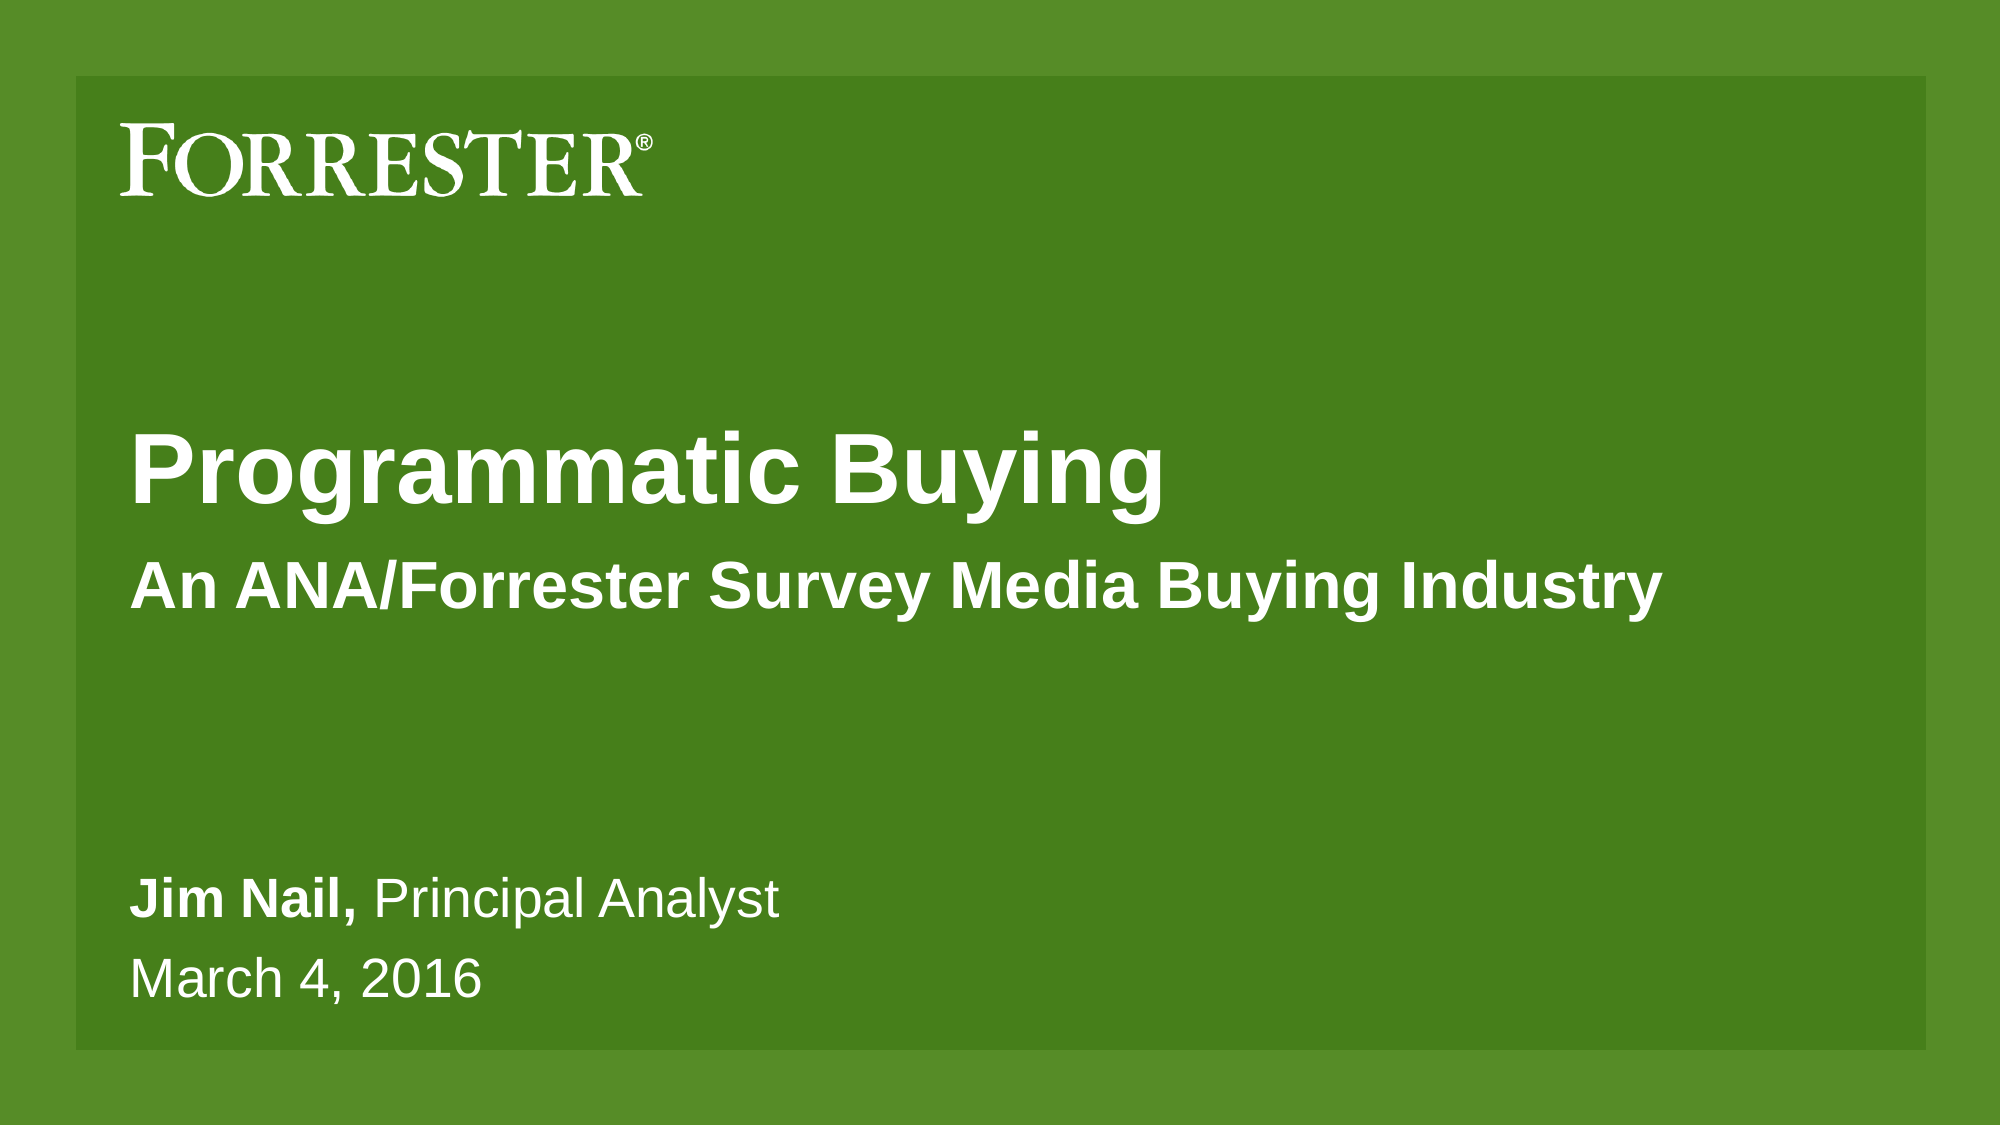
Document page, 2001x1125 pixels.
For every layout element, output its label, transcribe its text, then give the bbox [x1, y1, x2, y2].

list Jim Nail, Principal Analyst March 4, 2016 [129, 860, 1870, 1009]
picture [110, 115, 662, 219]
subtitle An ANA/Forrester Survey Media Buying Industry [129, 542, 1870, 623]
title Programmatic Buying [129, 401, 1870, 524]
